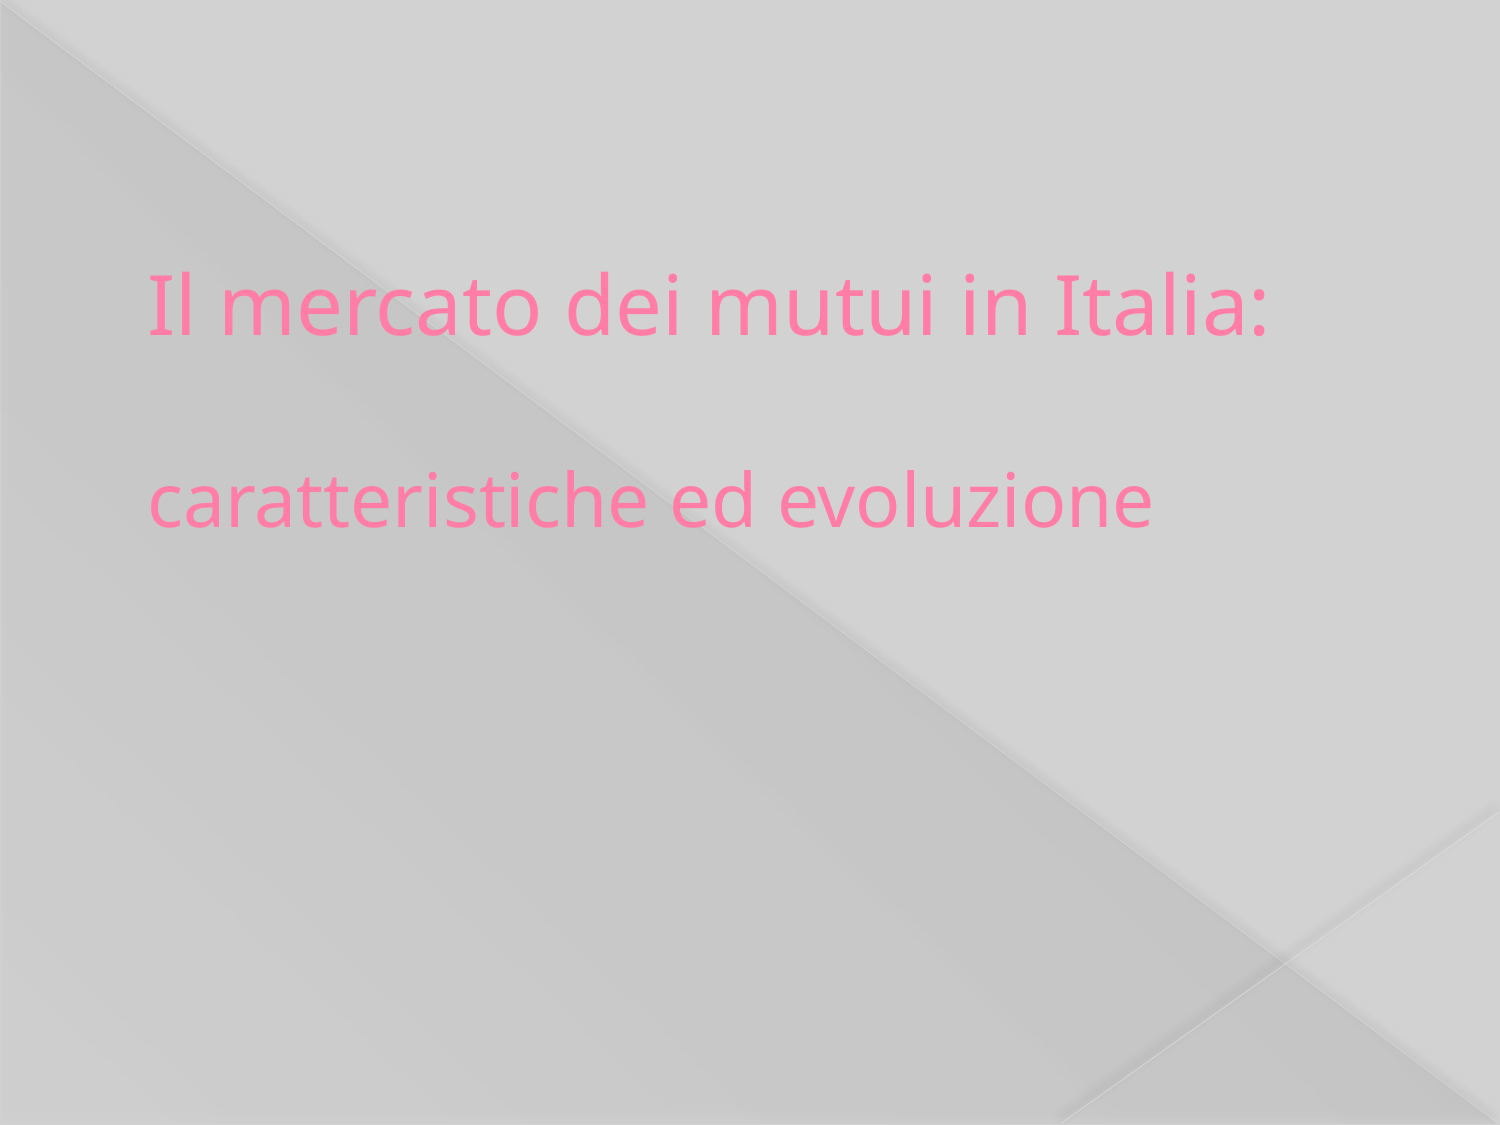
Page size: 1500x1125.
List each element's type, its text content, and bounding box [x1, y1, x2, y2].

title Il mercato dei mutui in Italia: caratteristiche ed evoluzione [53, 125, 1404, 669]
